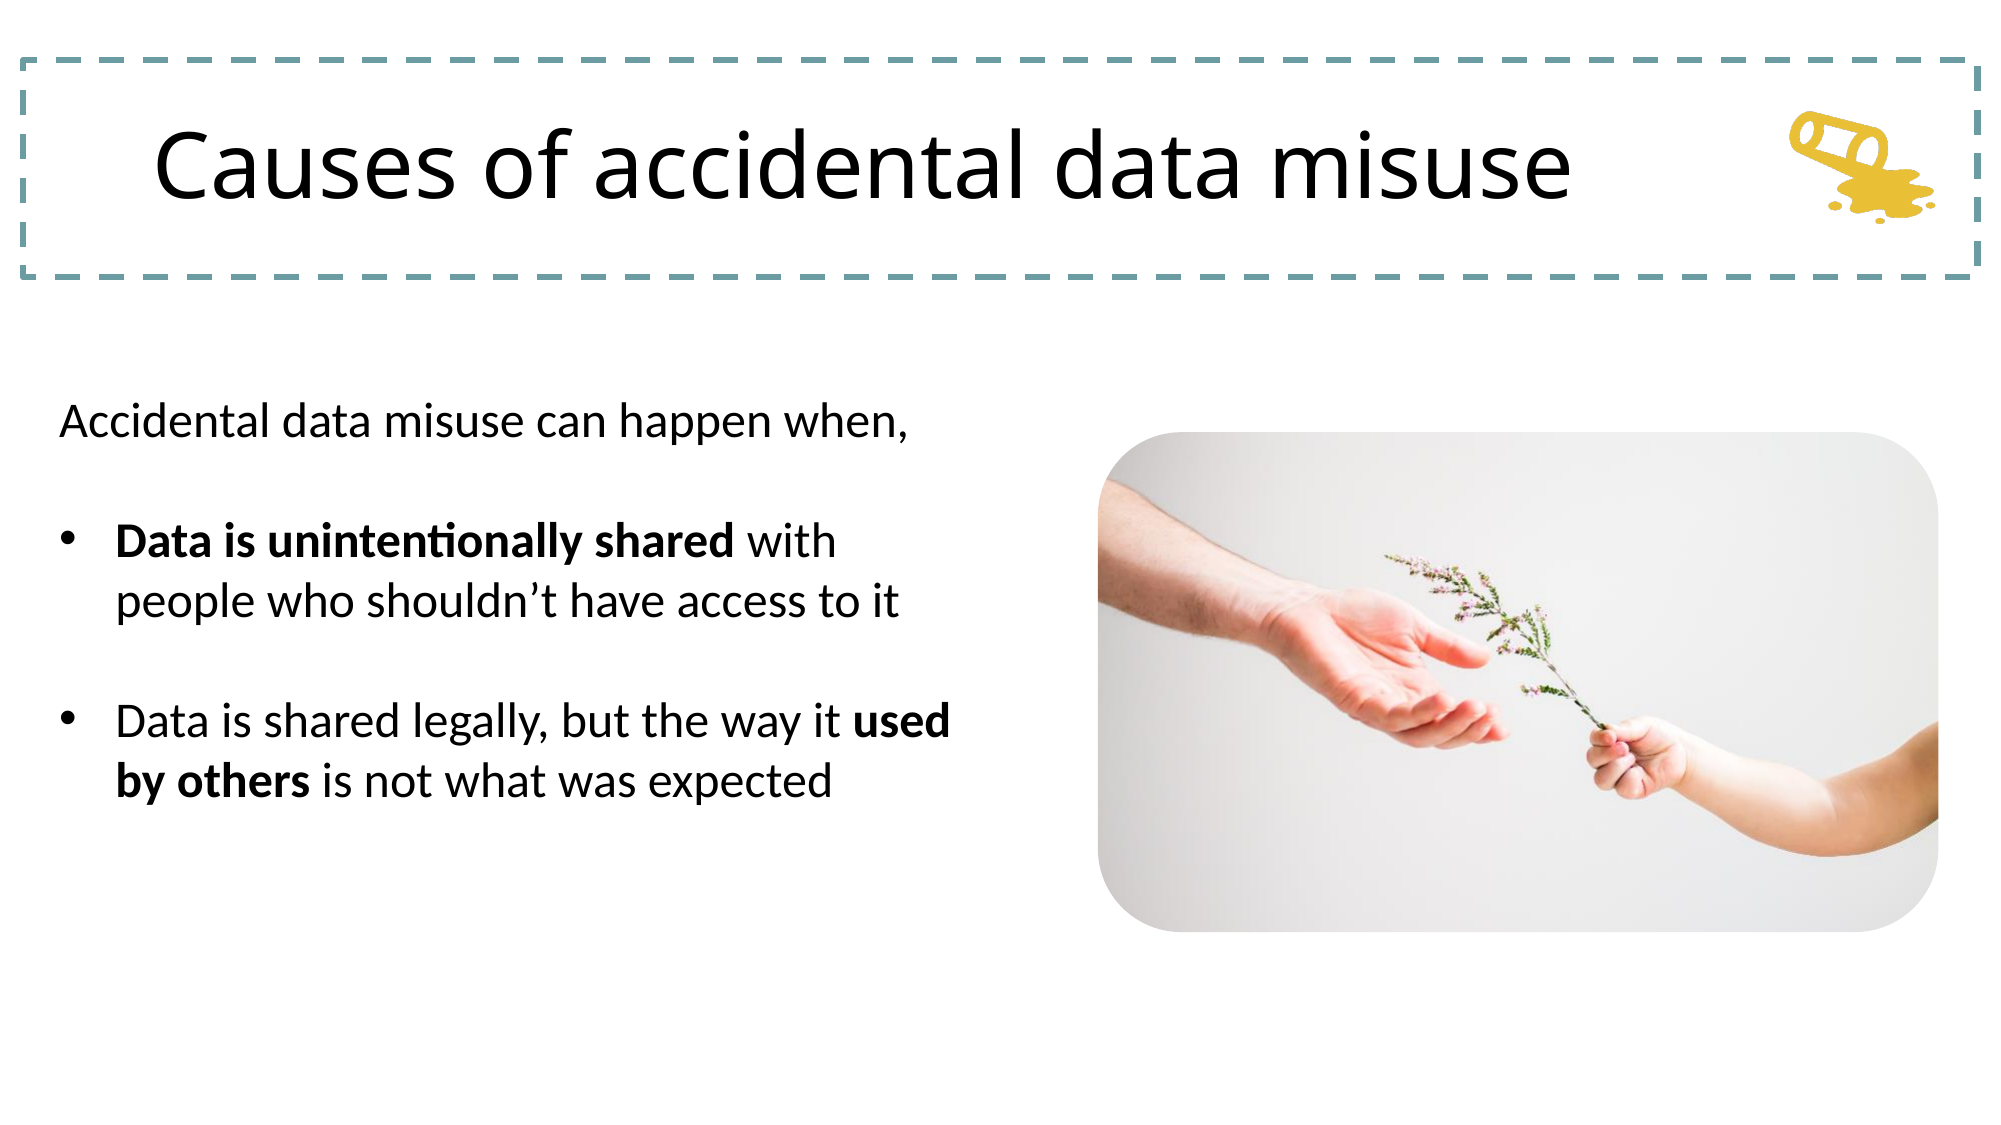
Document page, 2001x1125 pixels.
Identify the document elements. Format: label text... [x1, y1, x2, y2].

picture [1786, 90, 1939, 243]
picture [1097, 432, 1939, 933]
text_box Accidental data misuse can happen when, Data is unintentionally shared with people who shouldn’t have access to it Data is shared legally, but the way it used by others is not what was expected [44, 379, 988, 875]
title Causes of accidental data misuse [137, 59, 1863, 278]
